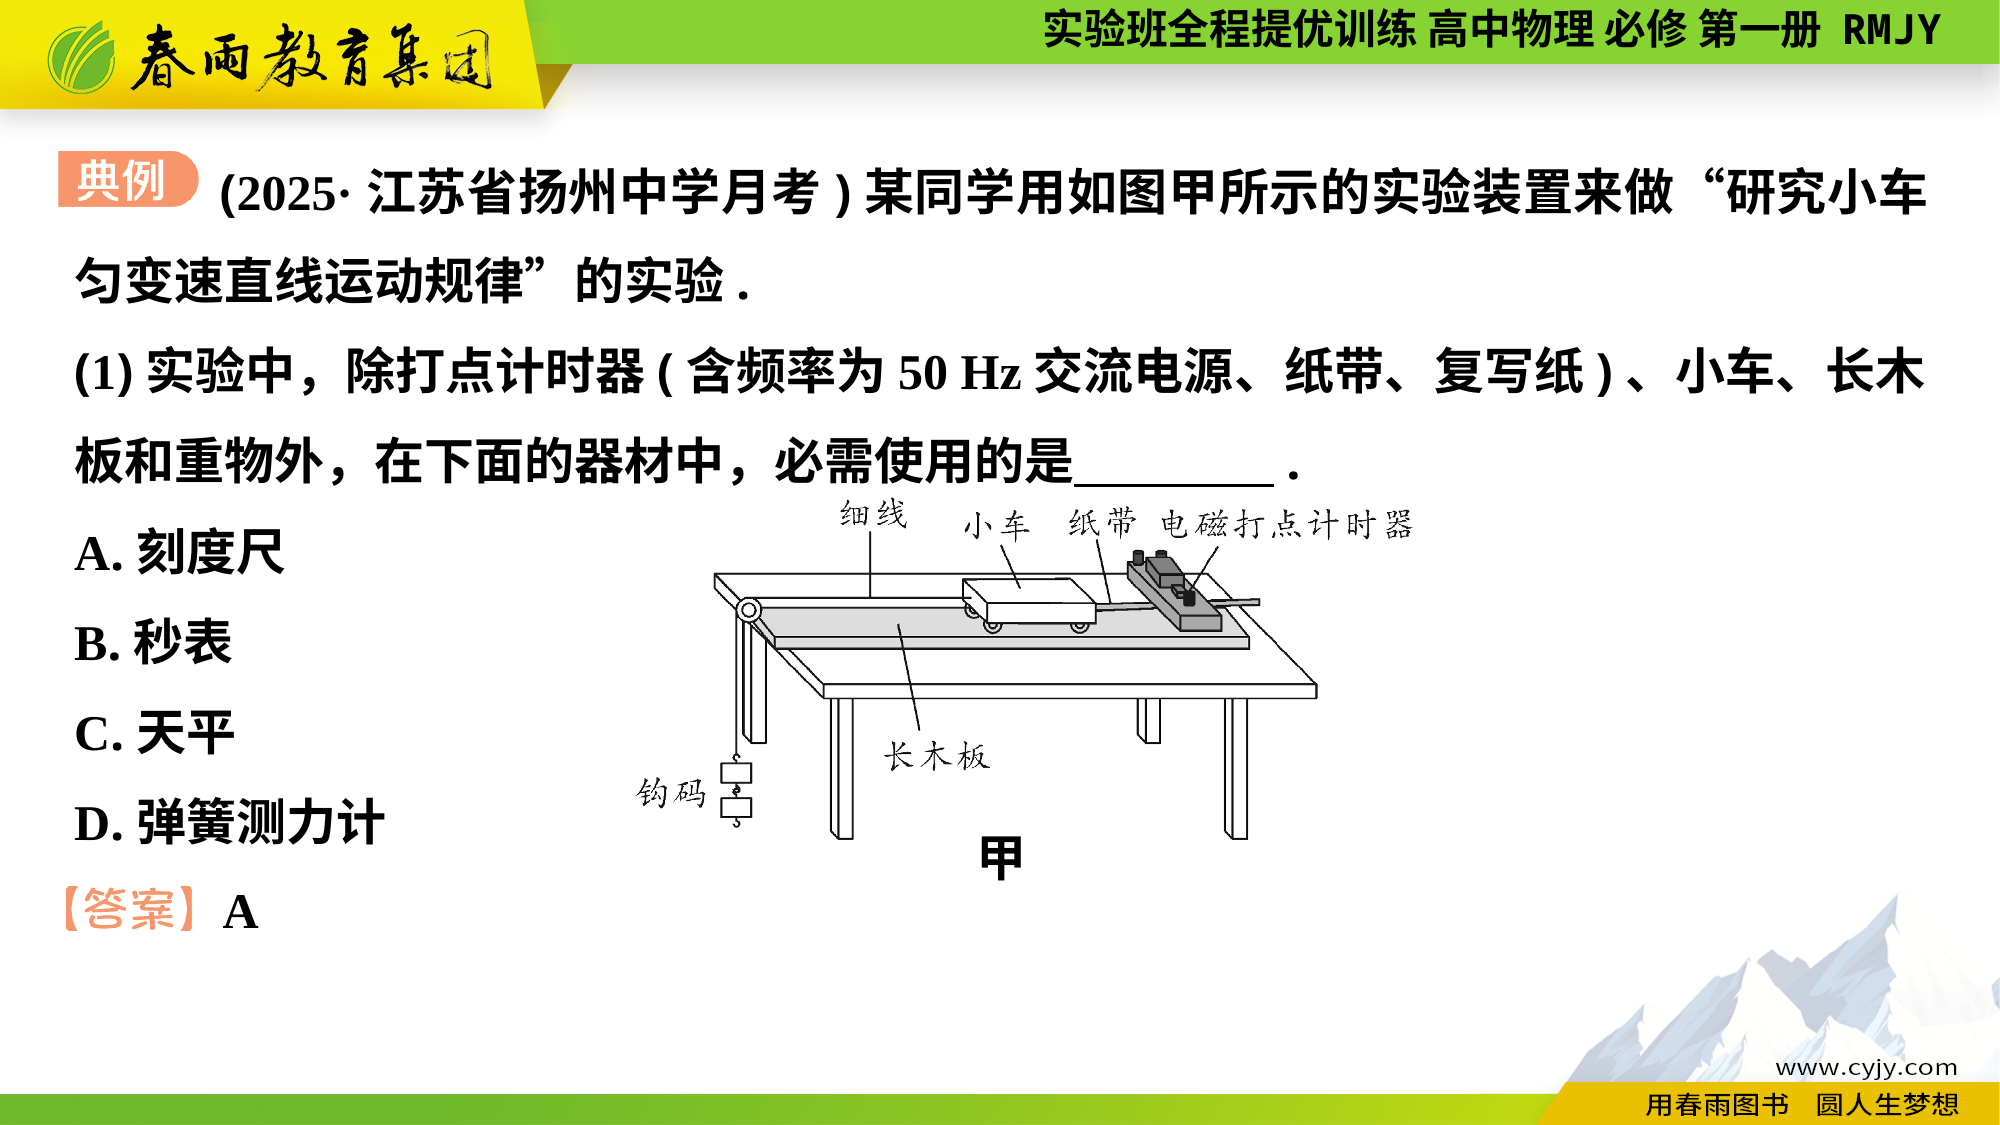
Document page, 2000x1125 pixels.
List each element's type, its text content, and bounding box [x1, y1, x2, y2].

text_box A [207, 871, 274, 946]
picture [0, 0, 2000, 1125]
list (2025·江苏省扬州中学月考)某同学用如图甲所示的实验装置来做“研究小车匀变速直线运动规律”的实验. (1)实验中，除打点计时器(含频率为50 Hz交流电源、纸带、复写纸)、小车、长木板和重物外，在下面的器材中，必需使用的是 . A.刻度尺 B.秒表 C.天平 D.弹簧测力计 [59, 122, 1944, 865]
text_box 甲 [961, 850, 1042, 895]
